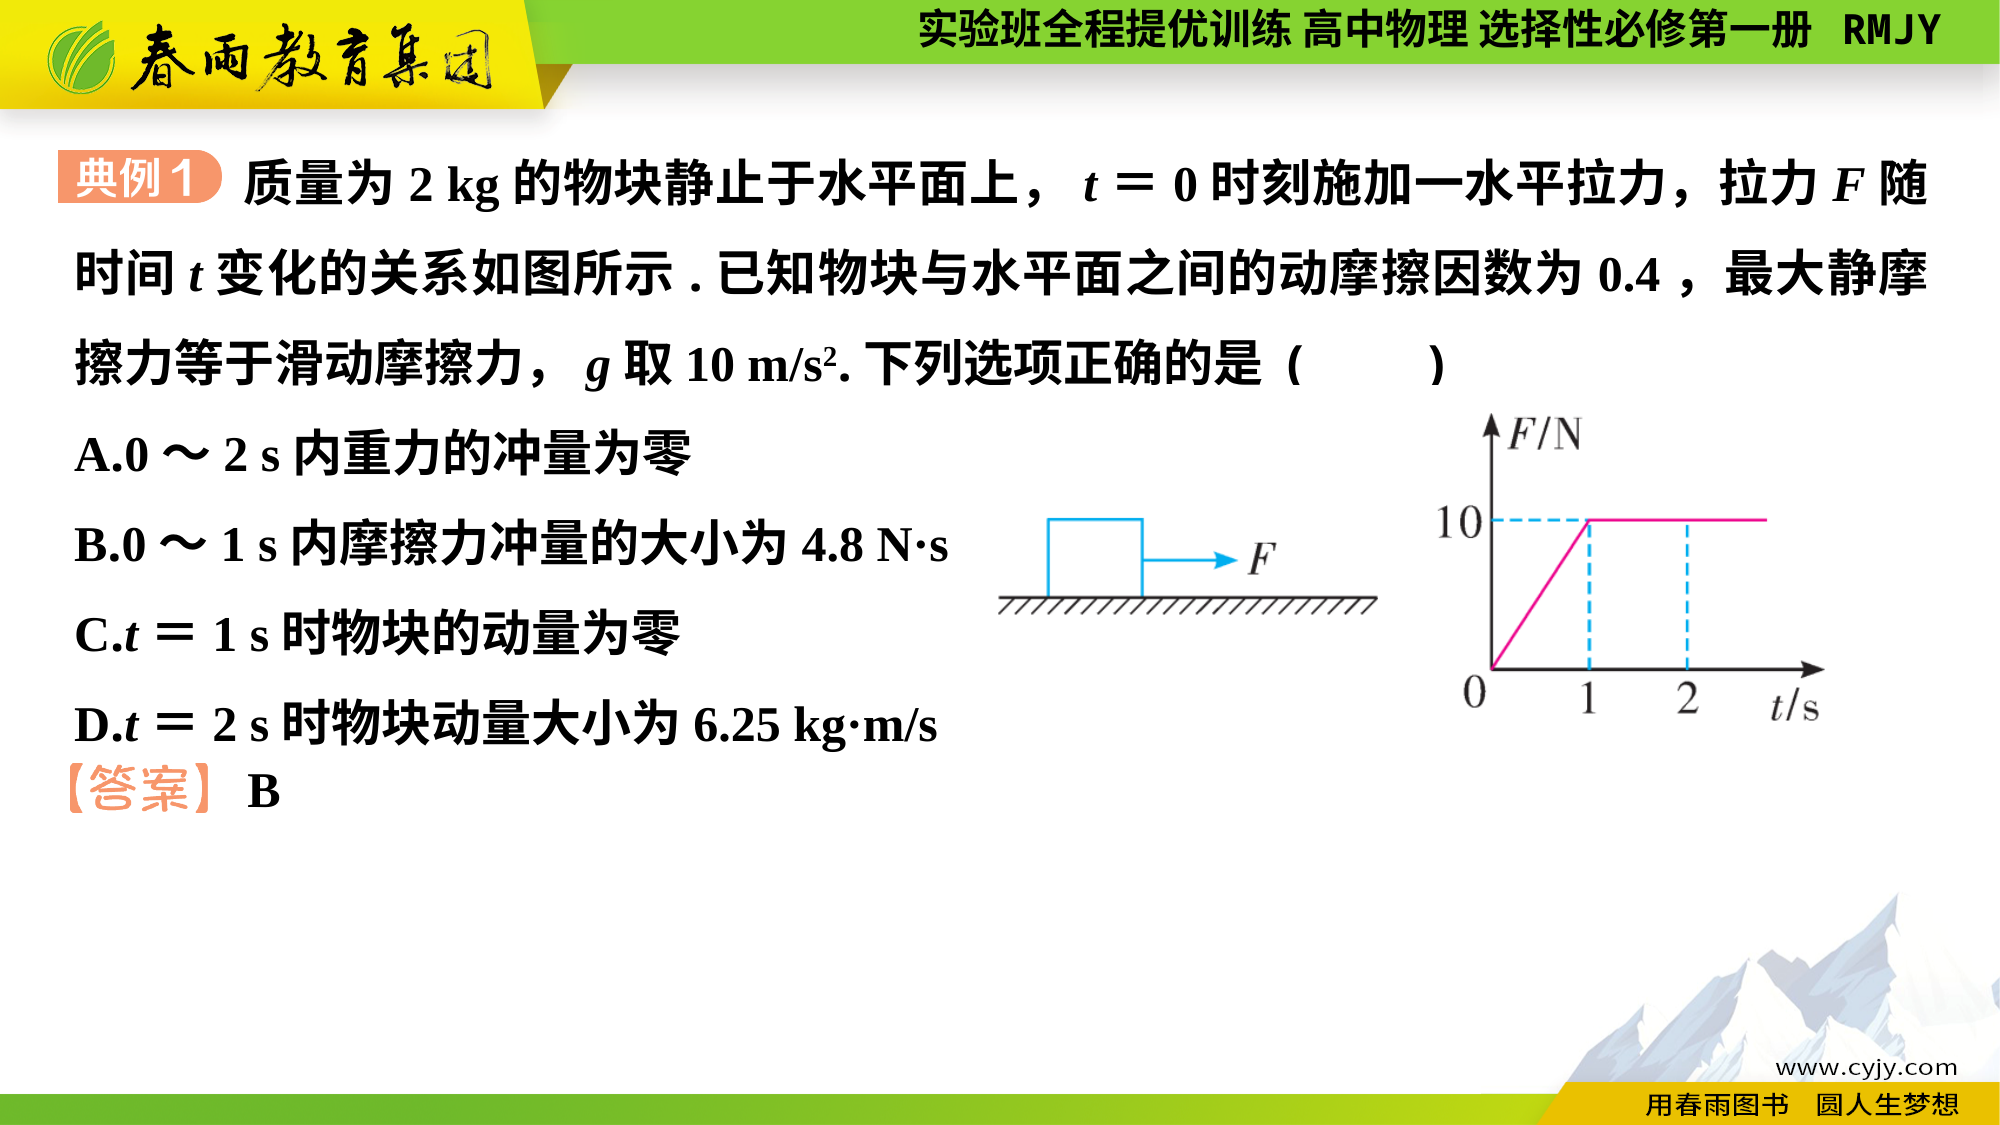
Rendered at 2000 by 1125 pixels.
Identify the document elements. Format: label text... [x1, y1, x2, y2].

text_box B [232, 749, 296, 825]
picture [0, 0, 2000, 1125]
list 质量为2 kg的物块静止于水平面上，t＝0时刻施加一水平拉力，拉力F随时间t变化的关系如图所示.已知物块与水平面之间的动摩擦因数为0.4，最大静摩擦力等于滑动摩擦力，g取10 m/s2.下列选项正确的是 ( ) A.0～2 s内重力的冲量为零 B.0～1 s内摩擦力冲量的大小为4.8 N·s C.t＝1 s时物块的动量为零 D.t＝2 s时物块动量大小为6.25 kg·m/s [59, 113, 1944, 765]
